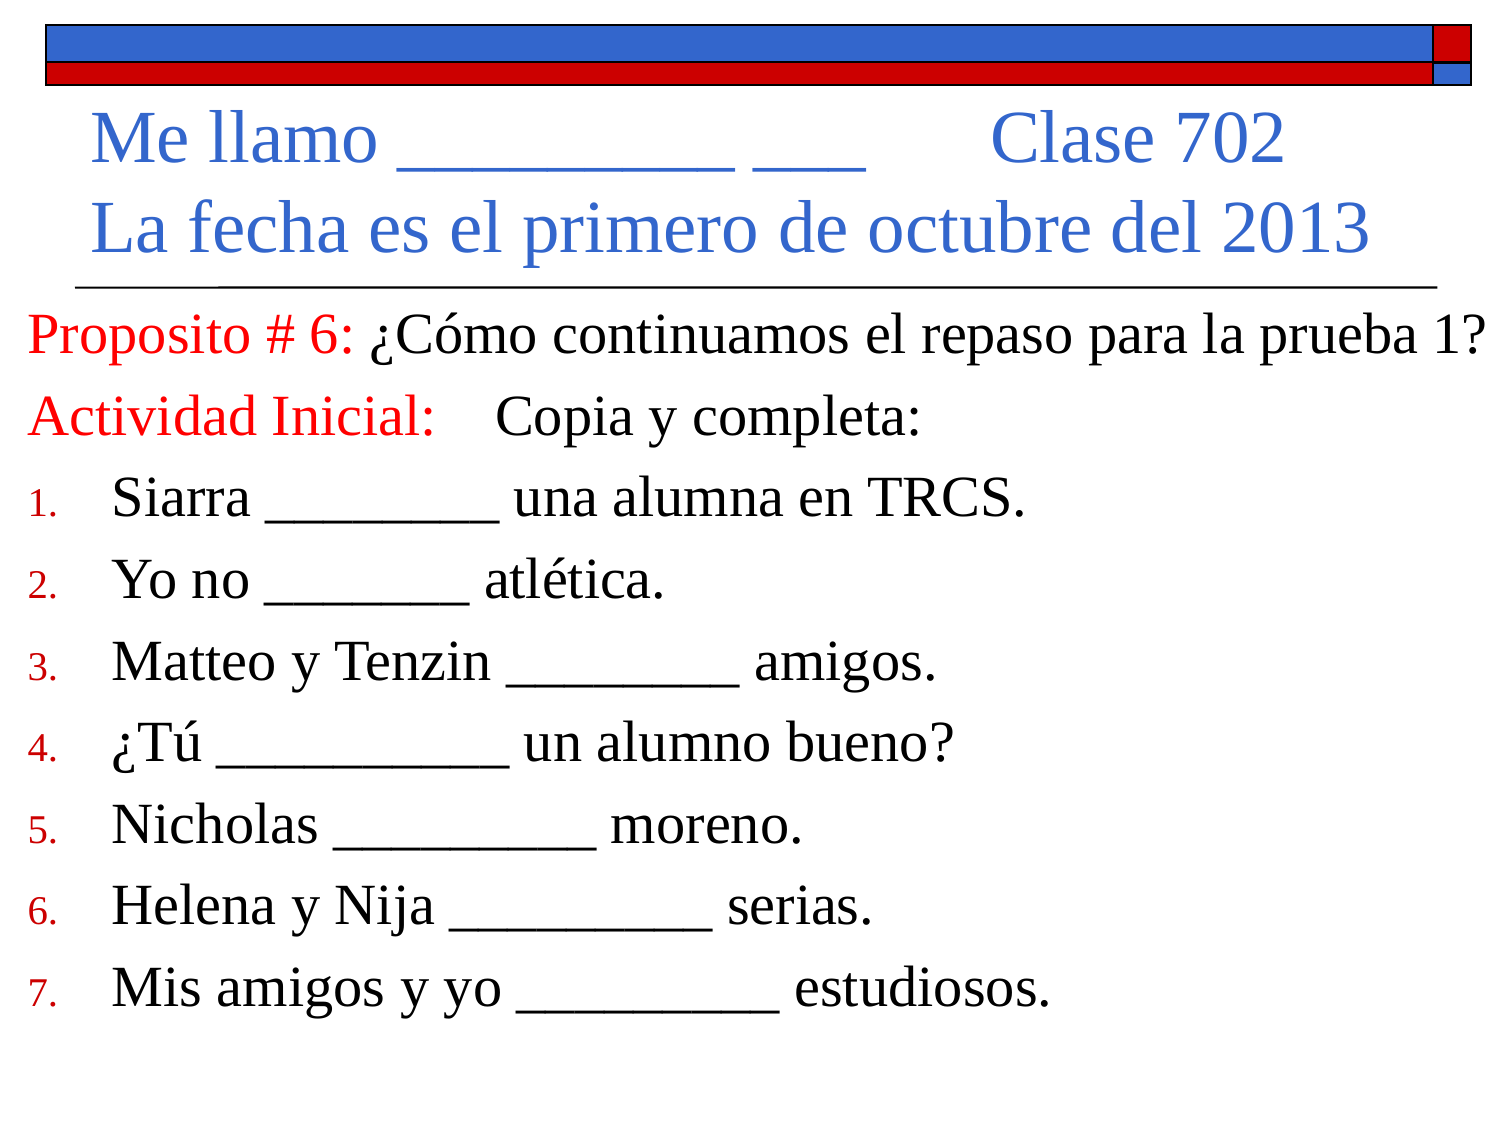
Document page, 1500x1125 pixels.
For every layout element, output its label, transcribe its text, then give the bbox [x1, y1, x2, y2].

title Me llamo _________ ___ Clase 702 La fecha es el primero de octubre del 2013 [75, 87, 1425, 275]
list Proposito # 6: ¿Cómo continuamos el repaso para la prueba 1? Actividad Inicial: Copia y completa: Siarra ________ una alumna en TRCS. Yo no _______ atlética. Matteo y Tenzin ________ amigos. ¿Tú __________ un alumno bueno? Nicholas _________ moreno. Helena y Nija _________ serias. Mis amigos y yo _________ estudiosos. [12, 287, 1500, 1062]
